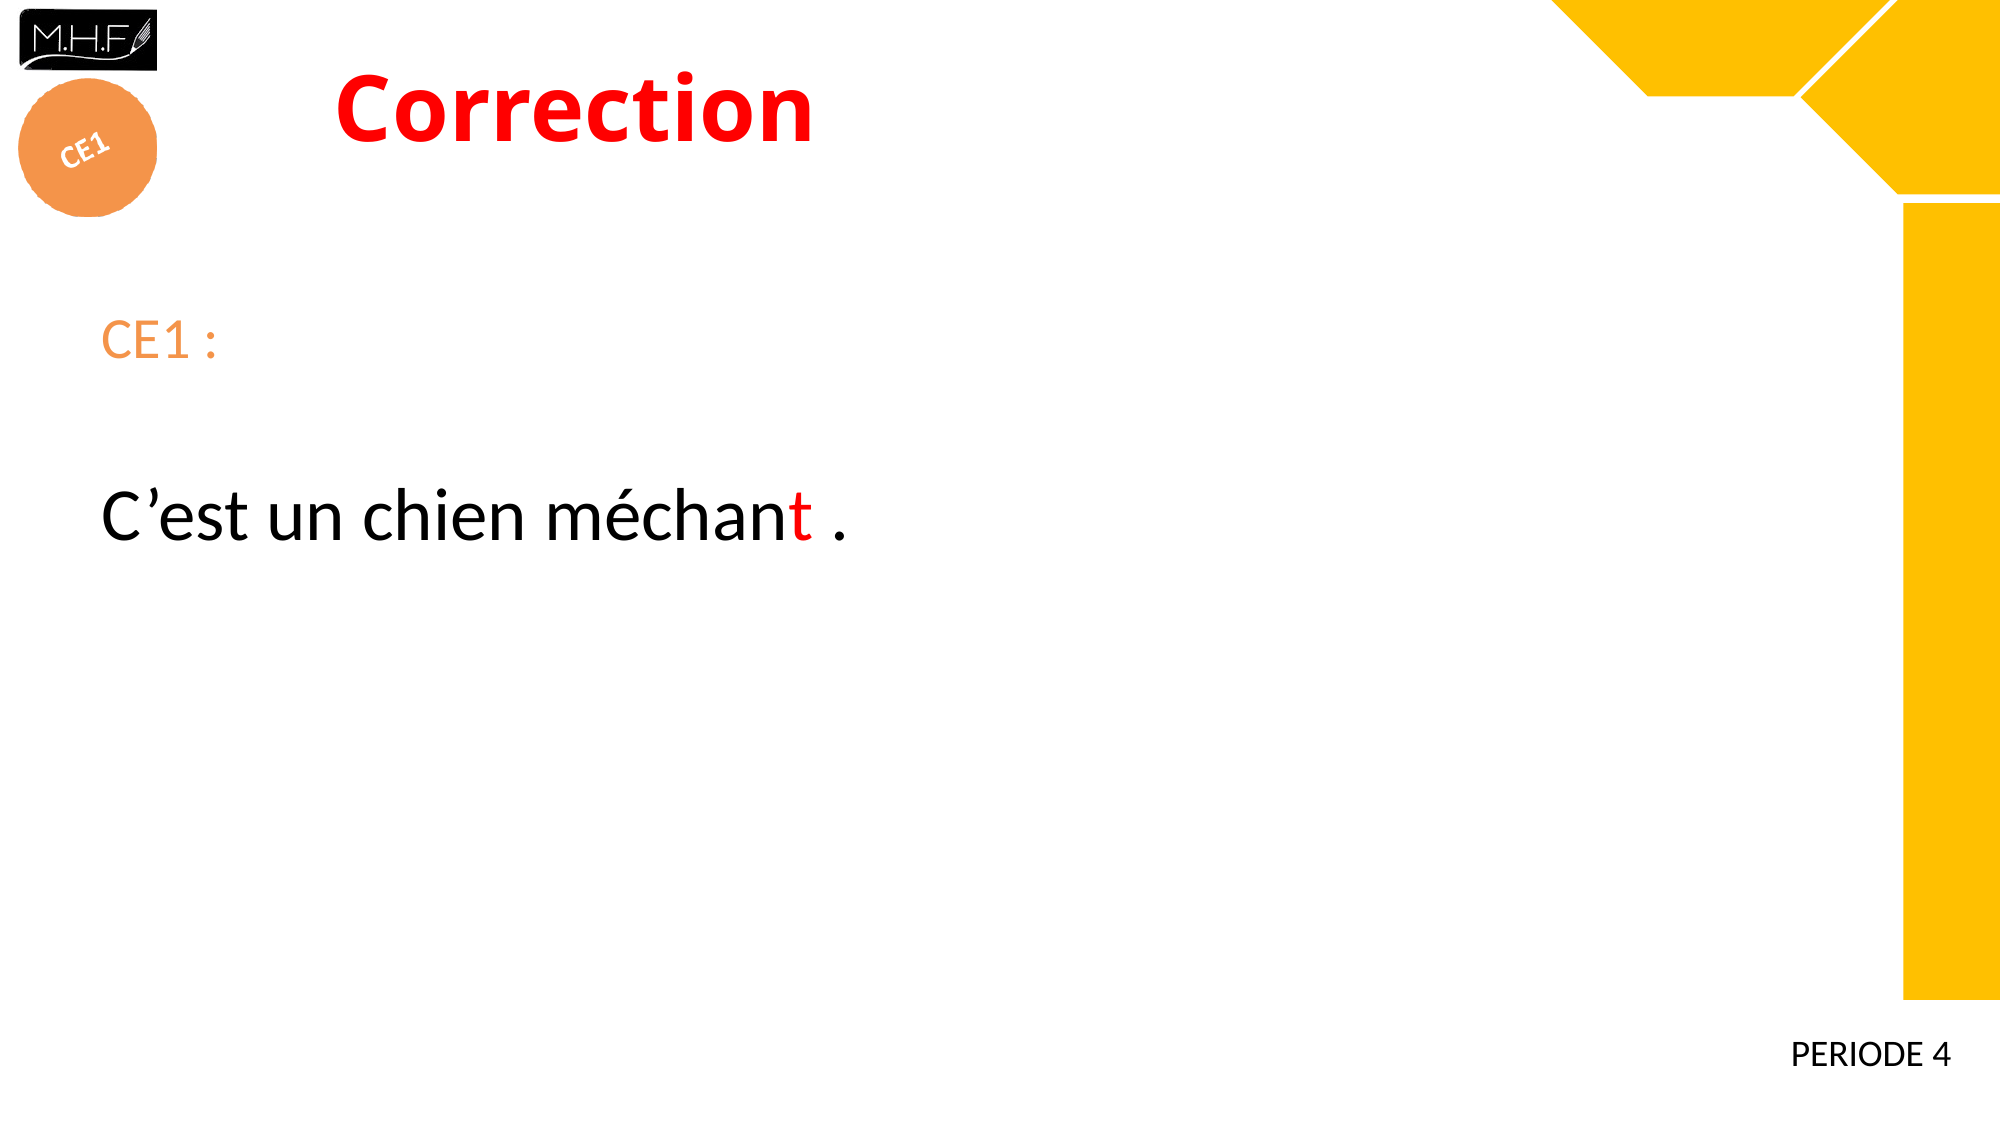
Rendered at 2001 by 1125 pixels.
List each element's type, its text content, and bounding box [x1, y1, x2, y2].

picture [18, 78, 157, 218]
text_box [1799, 0, 2000, 196]
title Correction [318, 3, 1865, 221]
list CE1 : C’est un chien méchant . [86, 300, 897, 1015]
text_box PERIODE 4 [1362, 1021, 1967, 1125]
text_box [1549, 0, 1892, 98]
picture [16, 7, 157, 74]
text_box [1902, 202, 2000, 1001]
